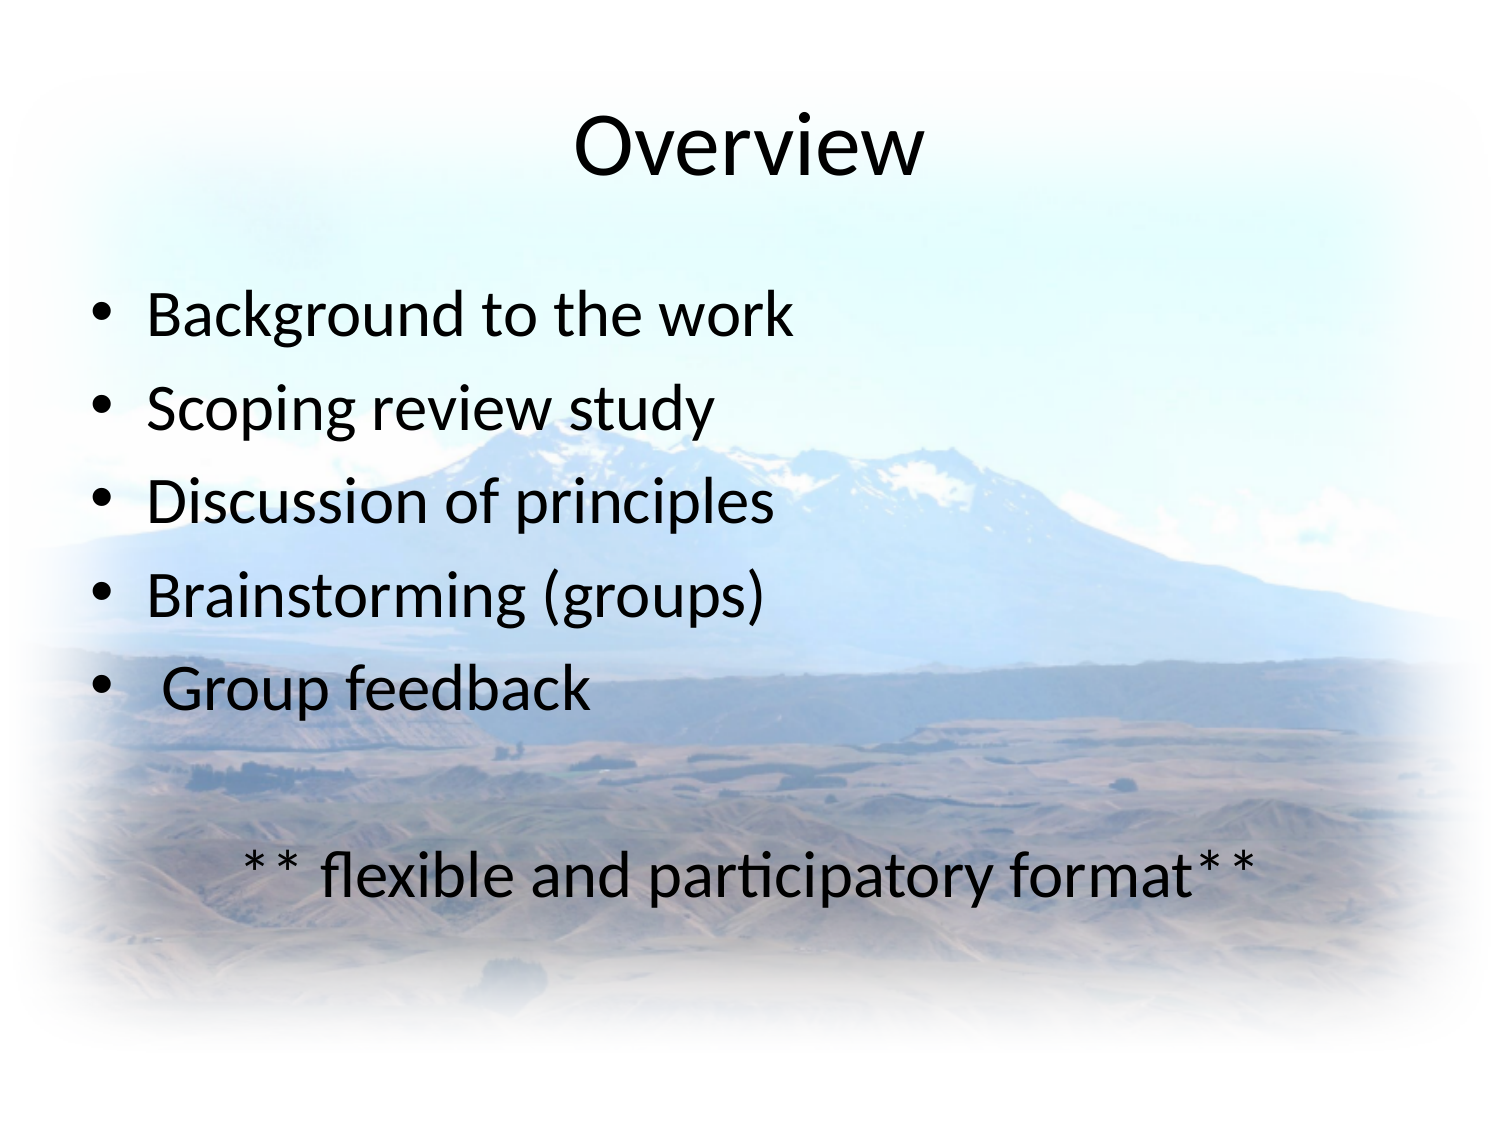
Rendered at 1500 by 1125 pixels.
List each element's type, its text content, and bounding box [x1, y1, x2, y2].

title Overview [75, 45, 1425, 233]
list Background to the work Scoping review study Discussion of principles Brainstorming (groups) Group feedback ** flexible and participatory format** [75, 262, 1425, 1071]
